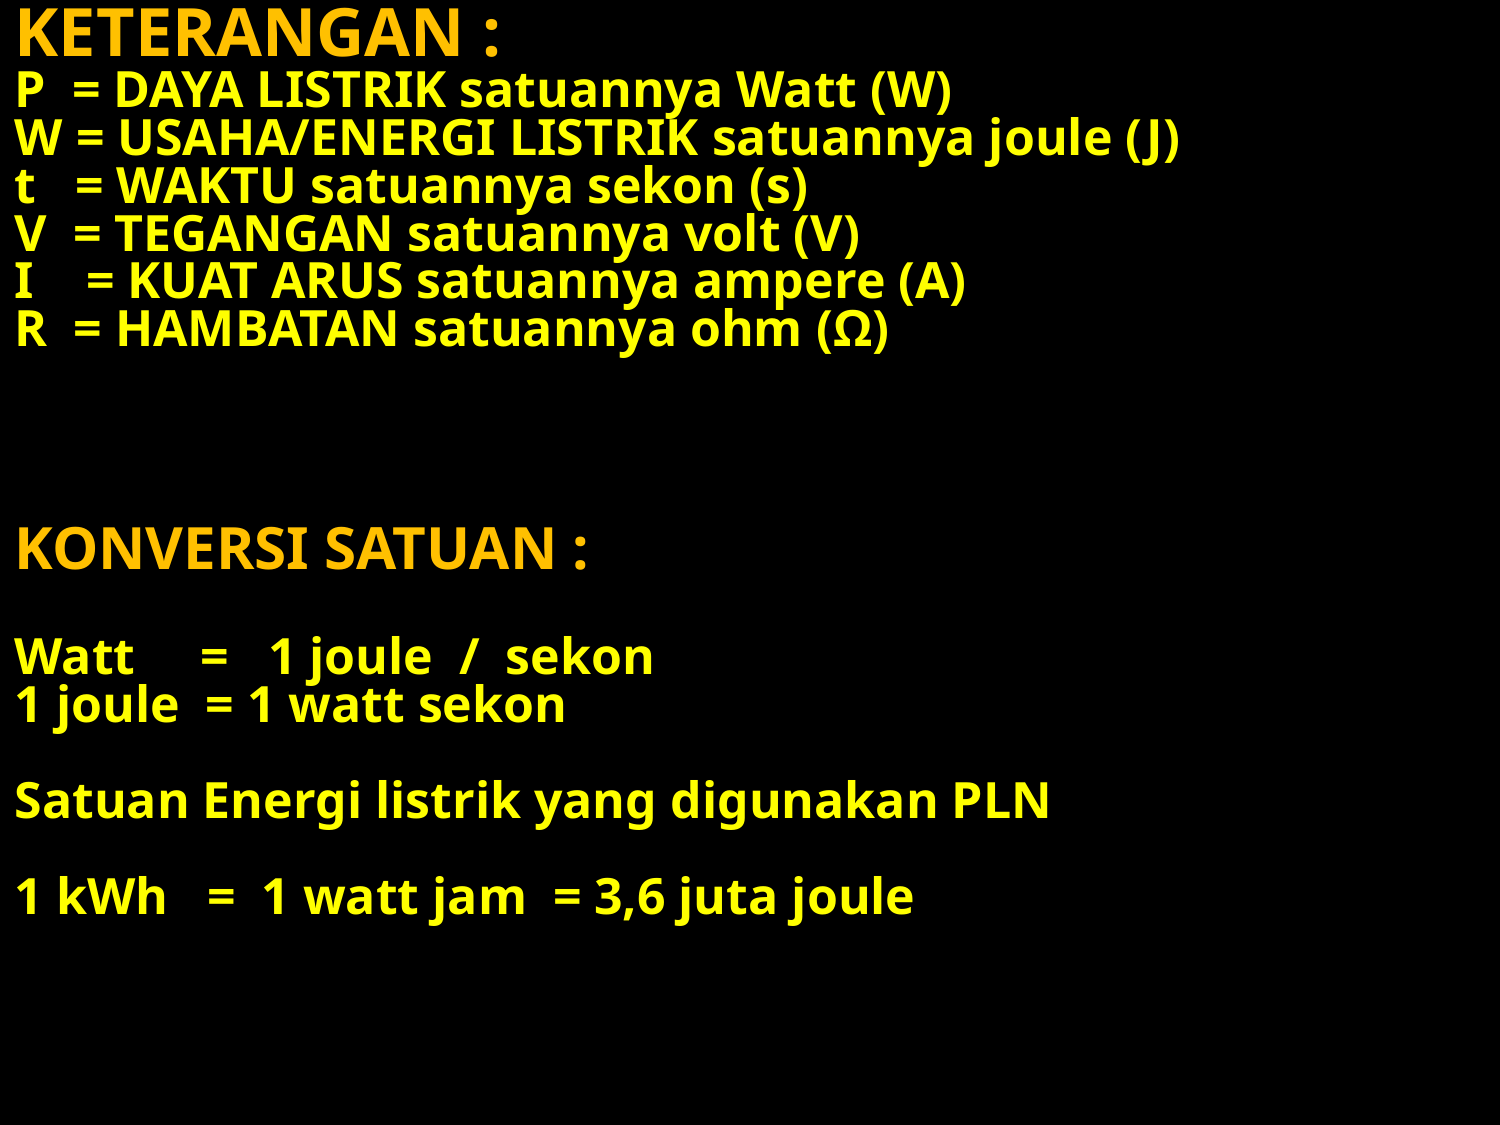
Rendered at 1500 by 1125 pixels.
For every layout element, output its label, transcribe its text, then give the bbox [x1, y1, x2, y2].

title KETERANGAN : P = DAYA LISTRIK satuannya Watt (W) W = USAHA/ENERGI LISTRIK satuannya joule (J) t = WAKTU satuannya sekon (s) V = TEGANGAN satuannya volt (V) I = KUAT ARUS satuannya ampere (A) R = HAMBATAN satuannya ohm (Ω) KONVERSI SATUAN : Watt = 1 joule / sekon 1 joule = 1 watt sekon Satuan Energi listrik yang digunakan PLN 1 kWh = 1 watt jam = 3,6 juta joule [0, 0, 1500, 1125]
